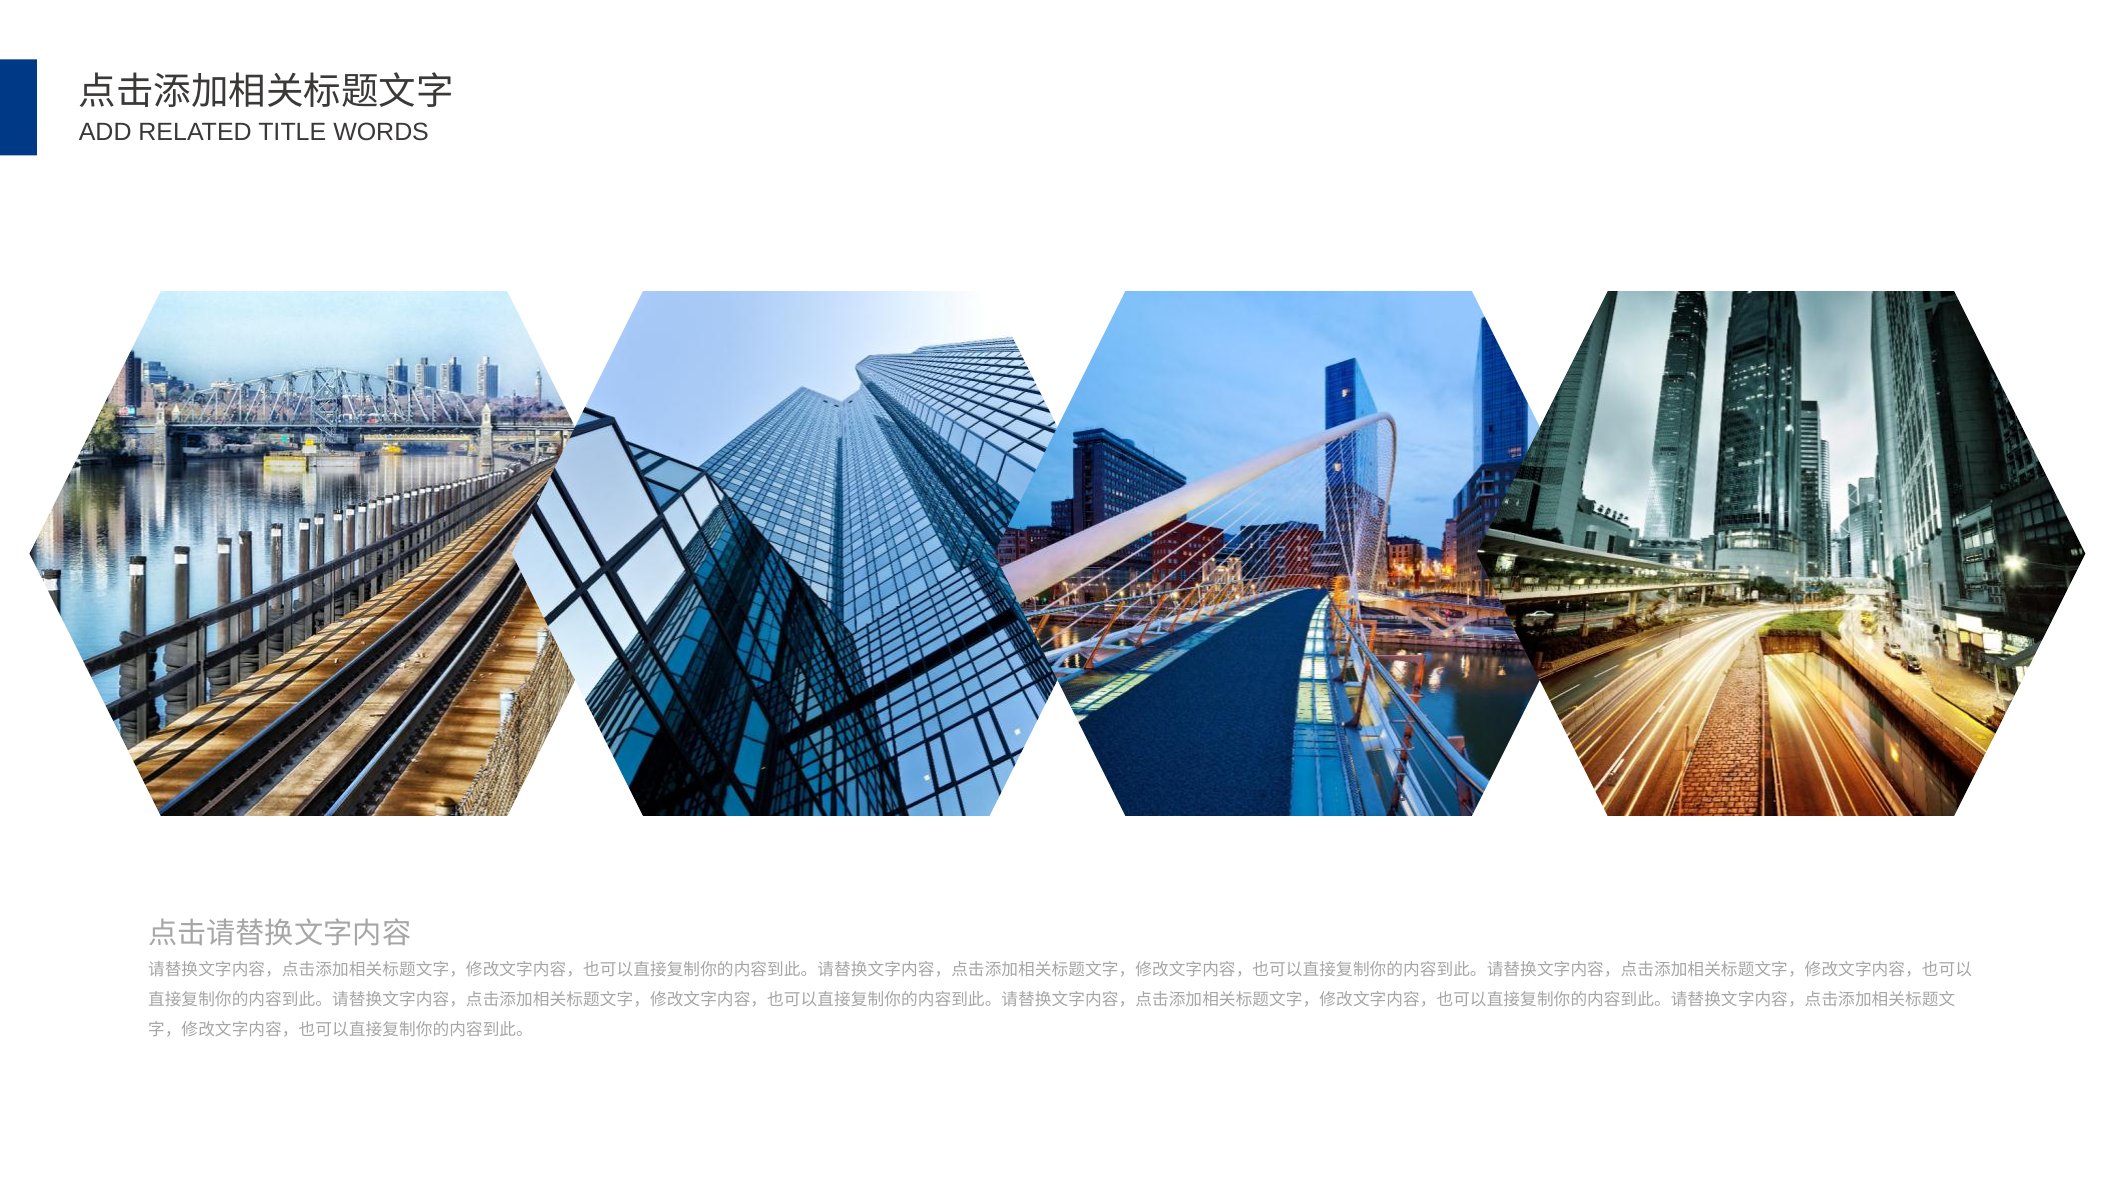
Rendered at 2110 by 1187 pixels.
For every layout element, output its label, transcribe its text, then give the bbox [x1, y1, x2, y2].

text_box [993, 290, 1540, 817]
text_box 点击添加相关标题文字 [62, 59, 470, 121]
text_box [28, 290, 575, 817]
text_box ADD RELATED TITLE WORDS [62, 107, 446, 154]
text_box 点击请替换文字内容 请替换文字内容，点击添加相关标题文字，修改文字内容，也可以直接复制你的内容到此。请替换文字内容，点击添加相关标题文字，修改文字内容，也可以直接复制你的内容到此。请替换文字内容，点击添加相关标题文字，修改文字内容，也可以直接复制你的内容到此。请替换文字内容，点击添加相关标题文字，修改文字内容，也可以直接复制你的内容到此。请替换文字内容，点击添加相关标题文字，修改文字内容，也可以直接复制你的内容到此。请替换文字内容，点击添加相关标题文字，修改文字内容，也可以直接复制你的内容到此。 [133, 889, 1993, 1047]
text_box [1475, 290, 2087, 817]
text_box [510, 290, 1057, 817]
